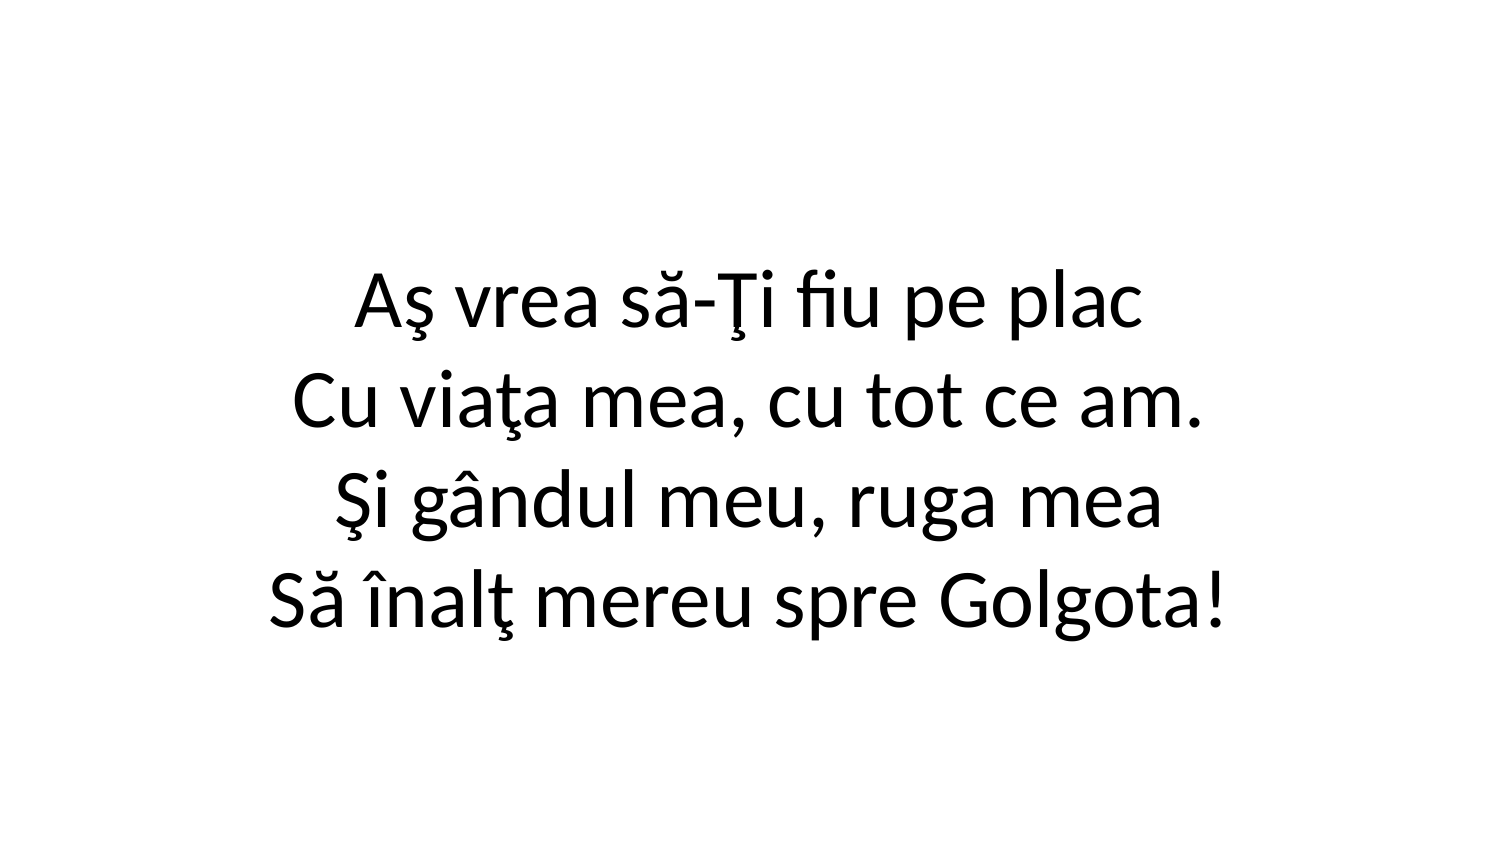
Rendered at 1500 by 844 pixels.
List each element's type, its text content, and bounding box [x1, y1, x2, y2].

text_box Aş vrea să-Ţi fiu pe plac Cu viaţa mea, cu tot ce am. Şi gândul meu, ruga mea Să înalţ mereu spre Golgota! [254, 192, 1246, 652]
